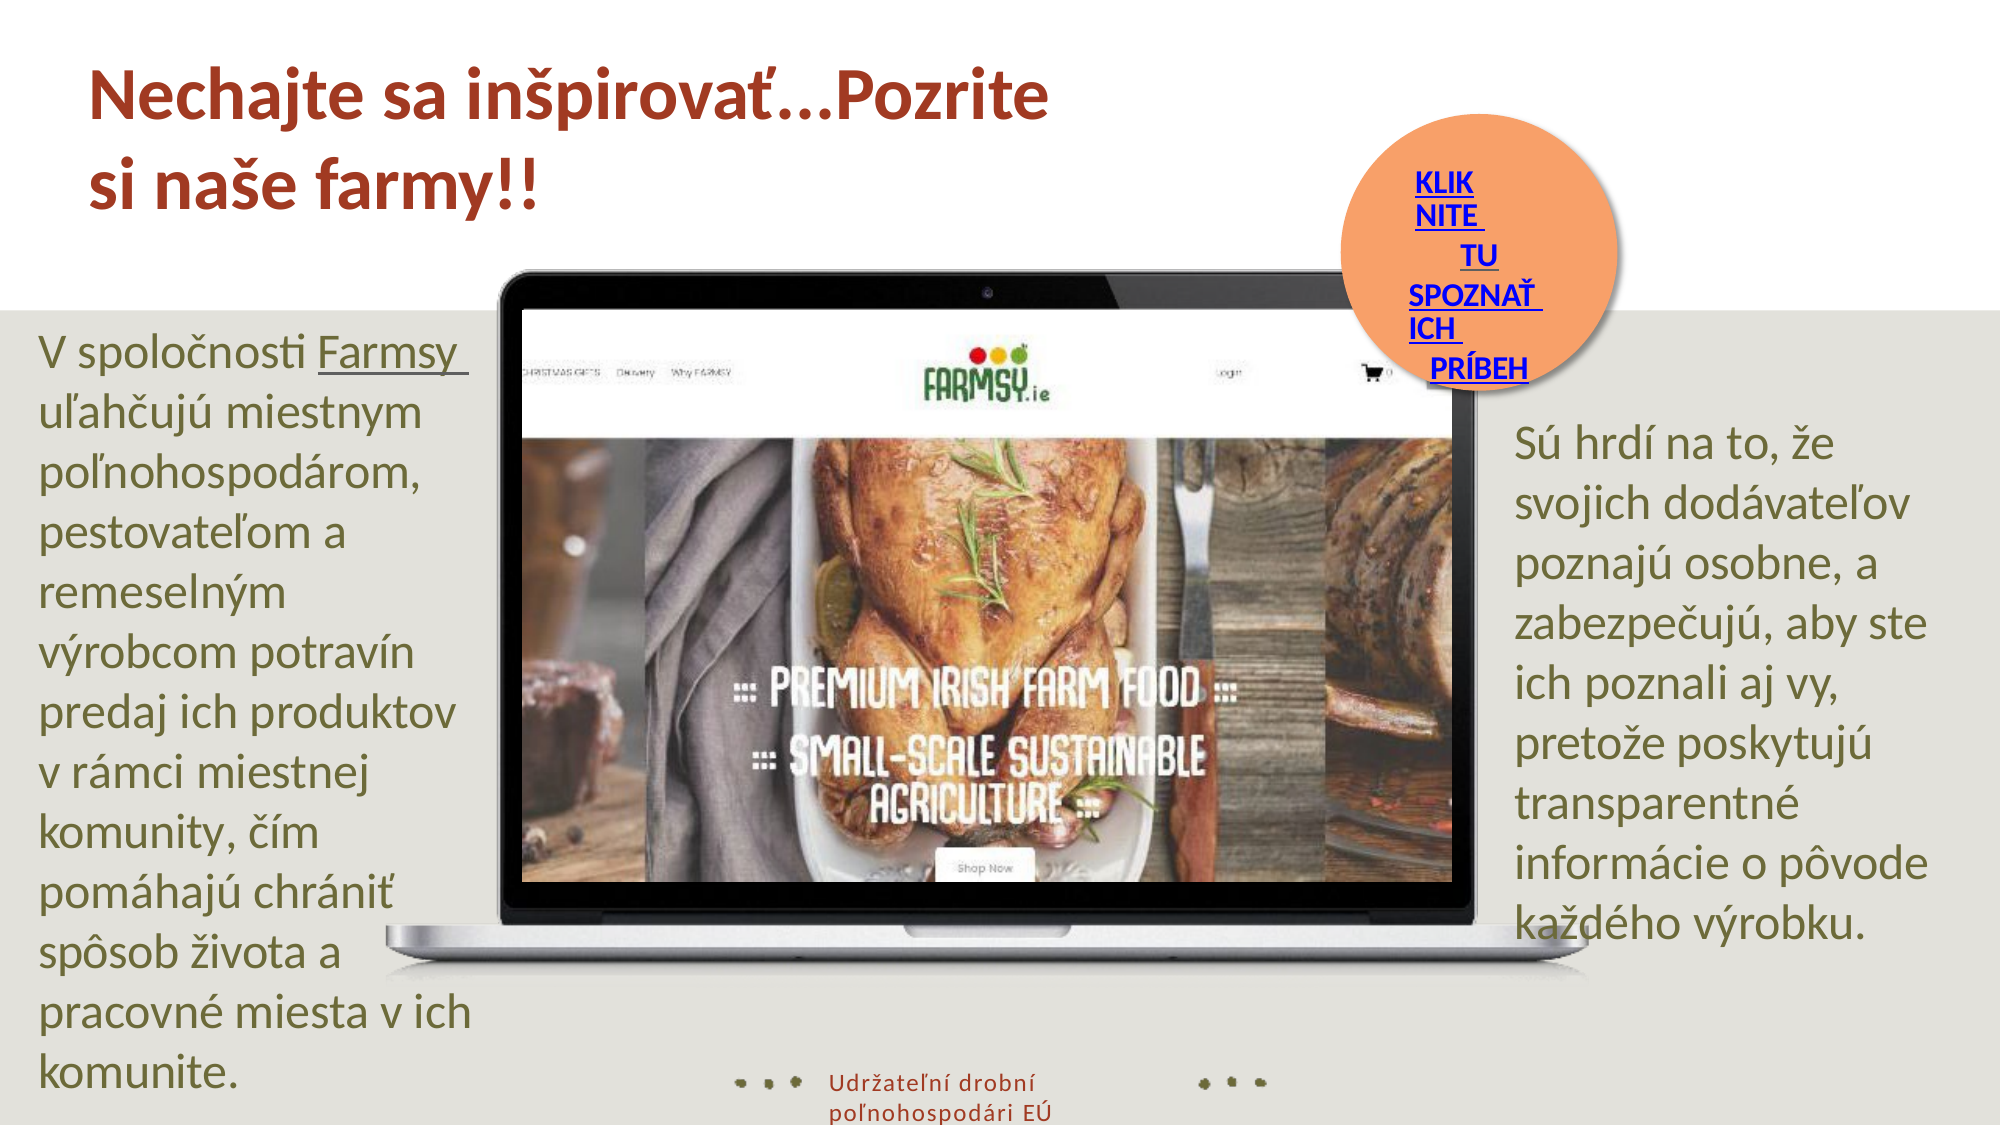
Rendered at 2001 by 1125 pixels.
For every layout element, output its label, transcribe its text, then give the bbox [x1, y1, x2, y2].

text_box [0, 237, 1331, 1125]
title Nechajte sa inšpirovať...Pozrite si naše farmy!! [86, 42, 1091, 233]
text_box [1336, 109, 1631, 405]
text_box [521, 310, 1453, 1121]
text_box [1456, 237, 2000, 1125]
